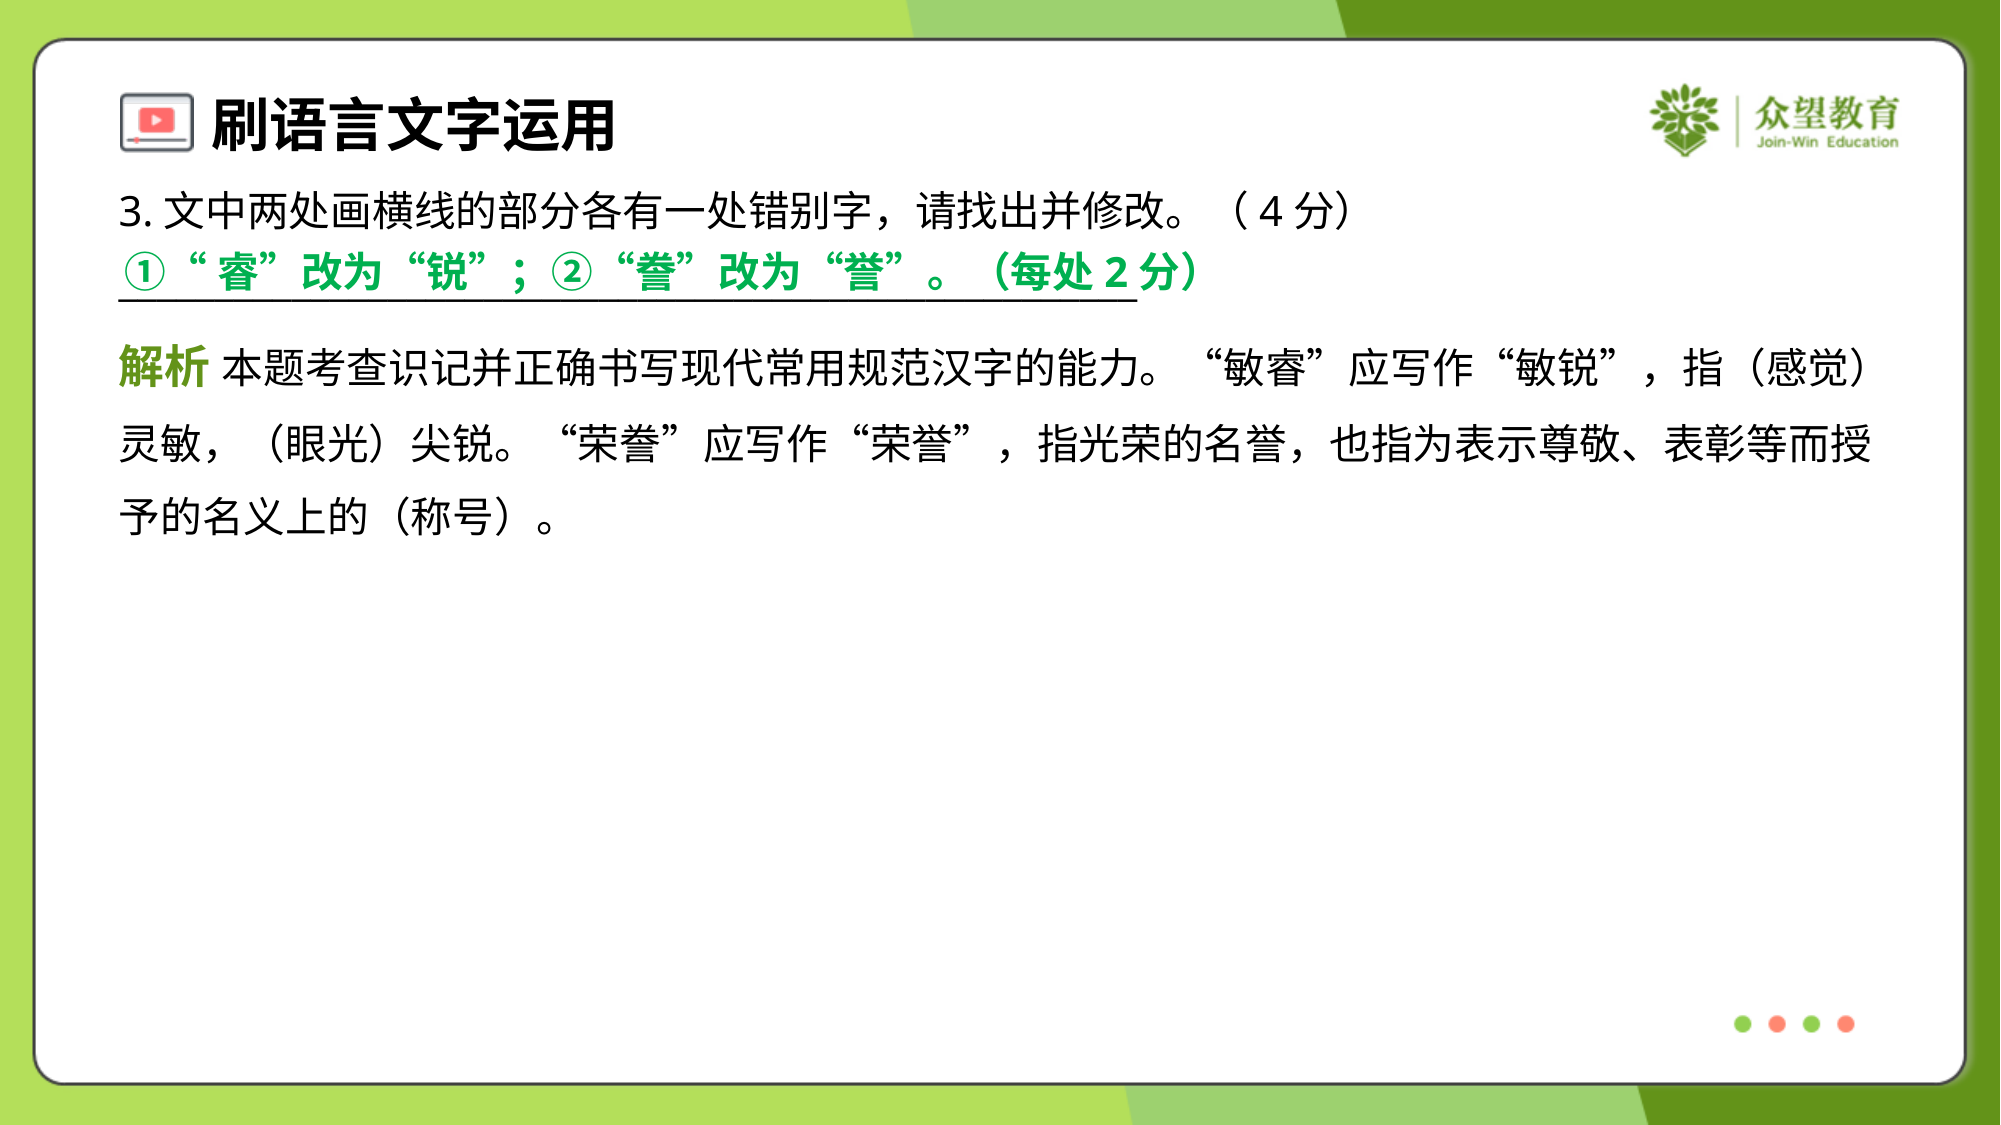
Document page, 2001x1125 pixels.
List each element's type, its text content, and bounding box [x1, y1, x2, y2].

text_box 3.文中两处画横线的部分各有一处错别字，请找出并修改。（4分） _____________________________________________________ [118, 159, 1883, 298]
picture [0, 0, 2000, 1125]
text_box ①“睿”改为“锐”；②“誊”改为“誉”。（每处2分） [124, 224, 1222, 289]
text_box 解析 本题考查识记并正确书写现代常用规范汉字的能力。“敏睿”应写作“敏锐”，指（感觉） 灵敏，（眼光）尖锐。“荣誊”应写作“荣誉”，指光荣的名誉，也指为表示尊敬、表彰等而授 予的名义上的（称号）。 [118, 315, 1883, 533]
